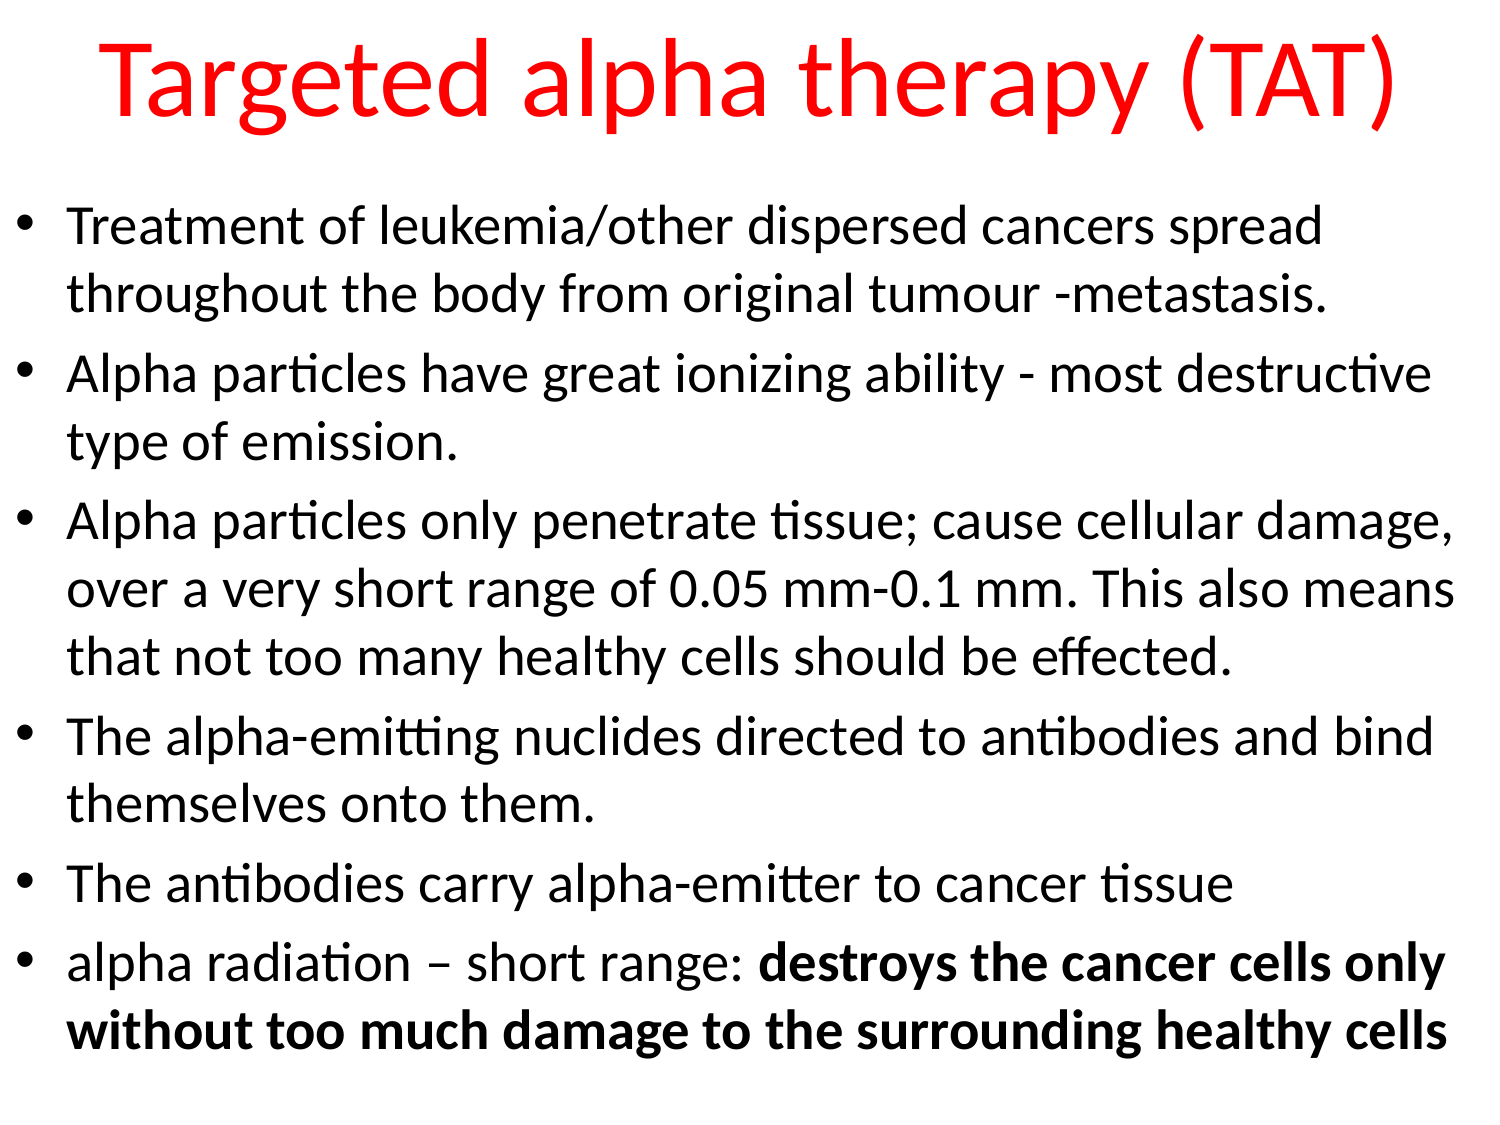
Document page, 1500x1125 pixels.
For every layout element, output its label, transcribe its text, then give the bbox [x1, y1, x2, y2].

title Targeted alpha therapy (TAT) [32, 45, 1468, 180]
list Treatment of leukemia/other dispersed cancers spread throughout the body from original tumour -metastasis. Alpha particles have great ionizing ability - most destructive type of emission. Alpha particles only penetrate tissue; cause cellular damage, over a very short range of 0.05 mm-0.1 mm. This also means that not too many healthy cells should be effected. The alpha-emitting nuclides directed to antibodies and bind themselves onto them. The antibodies carry alpha-emitter to cancer tissue alpha radiation – short range: destroys the cancer cells only without too much damage to the surrounding healthy cells [0, 180, 1500, 1125]
